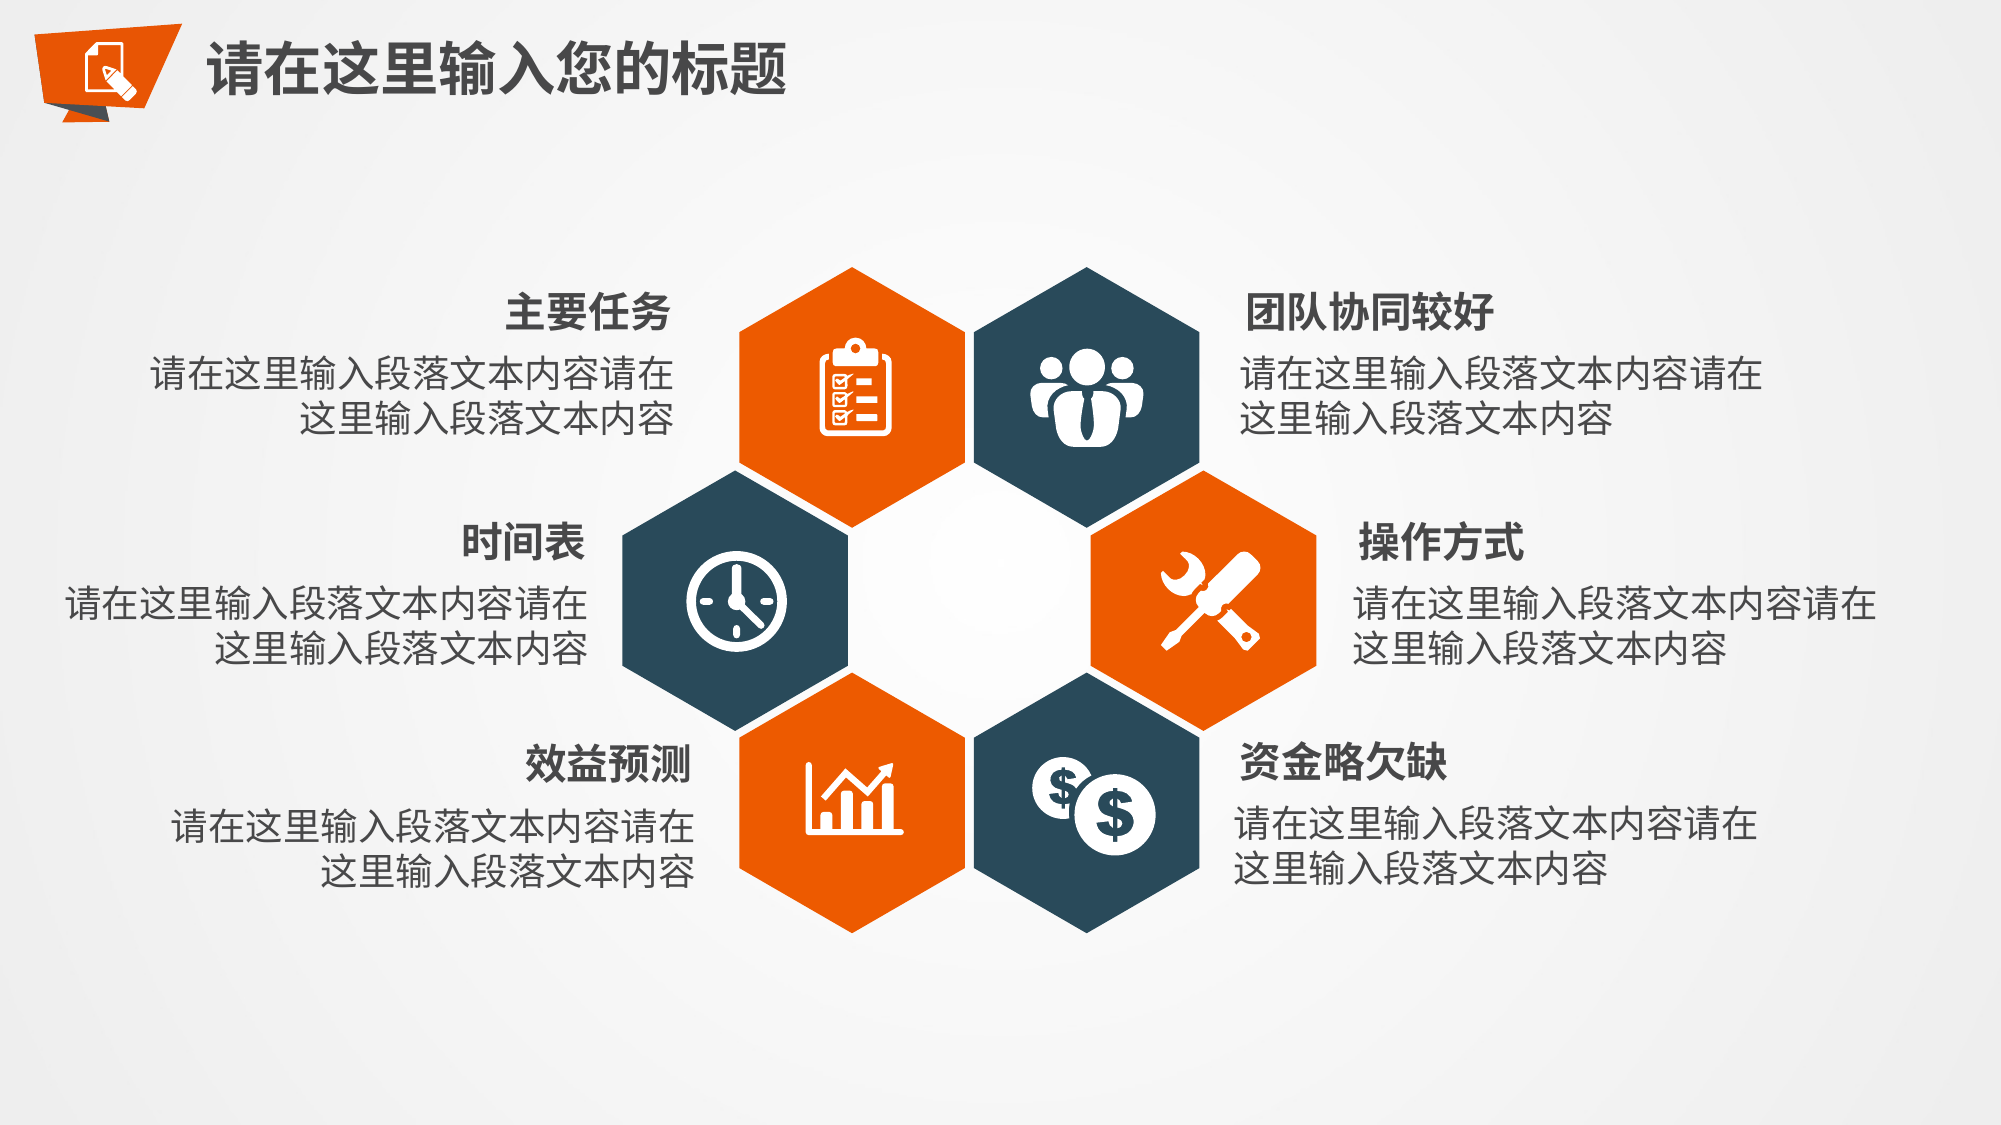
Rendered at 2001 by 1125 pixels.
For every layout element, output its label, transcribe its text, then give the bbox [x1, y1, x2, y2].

text_box [973, 672, 1200, 934]
text_box 请在这里输入段落文本内容请在这里输入段落文本内容 [1224, 342, 1784, 448]
text_box [85, 42, 137, 102]
text_box [1069, 348, 1105, 386]
text_box [832, 337, 879, 367]
text_box [739, 267, 965, 528]
text_box [1053, 391, 1121, 447]
text_box [1030, 382, 1069, 418]
text_box [34, 23, 183, 109]
text_box 时间表 [273, 508, 601, 572]
picture [0, 0, 2001, 1125]
text_box 主要任务 [358, 278, 687, 342]
text_box [973, 267, 1200, 528]
text_box 请在这里输入段落文本内容请在这里输入段落文本内容 [1338, 572, 1898, 678]
text_box [1074, 774, 1156, 856]
text_box [48, 104, 110, 122]
text_box 请在这里输入段落文本内容请在这里输入段落文本内容 [1219, 792, 1779, 898]
text_box [1111, 356, 1134, 380]
text_box [1040, 356, 1063, 380]
text_box [1090, 470, 1317, 731]
text_box [819, 353, 892, 437]
text_box 请在这里输入段落文本内容请在这里输入段落文本内容 [151, 795, 711, 900]
text_box [622, 470, 848, 731]
text_box [686, 551, 787, 652]
text_box [62, 110, 107, 123]
text_box 资金略欠缺 [1224, 728, 1553, 792]
text_box 请在这里输入段落文本内容请在这里输入段落文本内容 [45, 572, 605, 678]
text_box [1105, 382, 1144, 418]
text_box 请在这里输入段落文本内容请在这里输入段落文本内容 [130, 342, 690, 448]
text_box [805, 761, 904, 836]
text_box 请在这里输入您的标题 [191, 24, 1019, 110]
text_box [1160, 551, 1261, 651]
text_box [739, 672, 965, 934]
text_box 团队协同较好 [1230, 278, 1558, 342]
text_box [1032, 757, 1092, 819]
text_box 效益预测 [379, 730, 707, 795]
text_box 操作方式 [1344, 508, 1672, 572]
